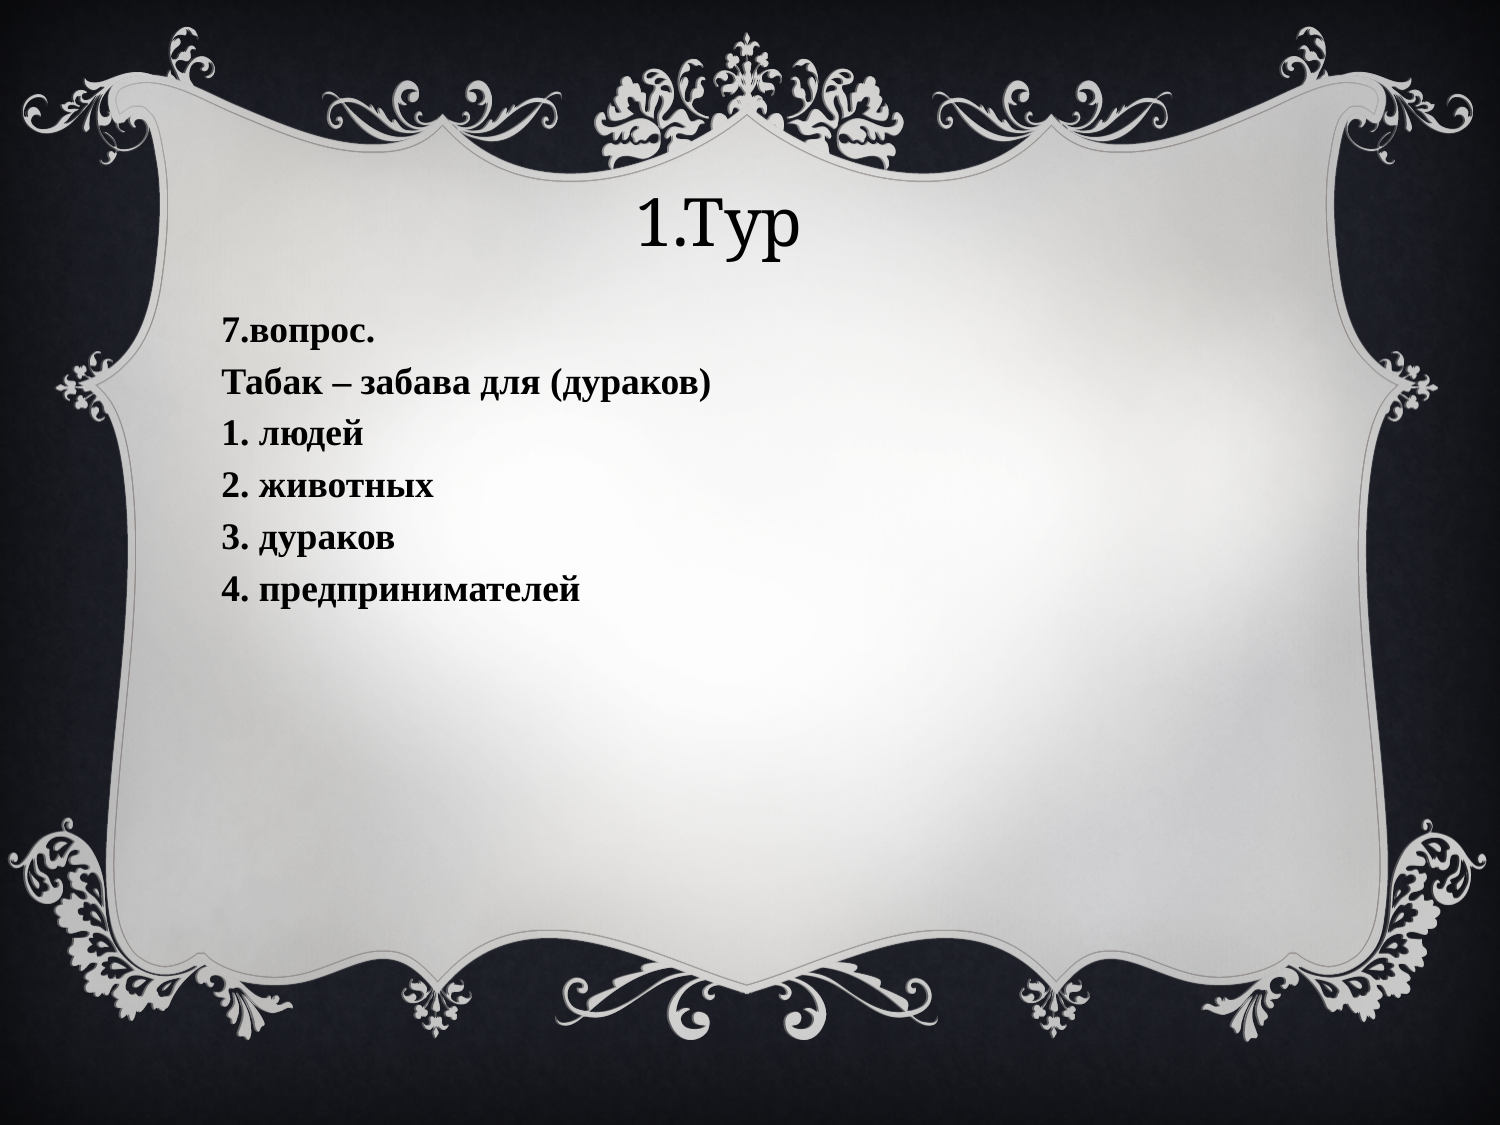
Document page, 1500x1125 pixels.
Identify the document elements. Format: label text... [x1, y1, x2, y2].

text_box 7.вопрос. Табак – забава для (дураков) 1. людей 2. животных 3. дураков 4. предпринимателей [206, 290, 957, 616]
picture [0, 0, 1500, 1125]
text_box 1.Тур [620, 172, 818, 268]
